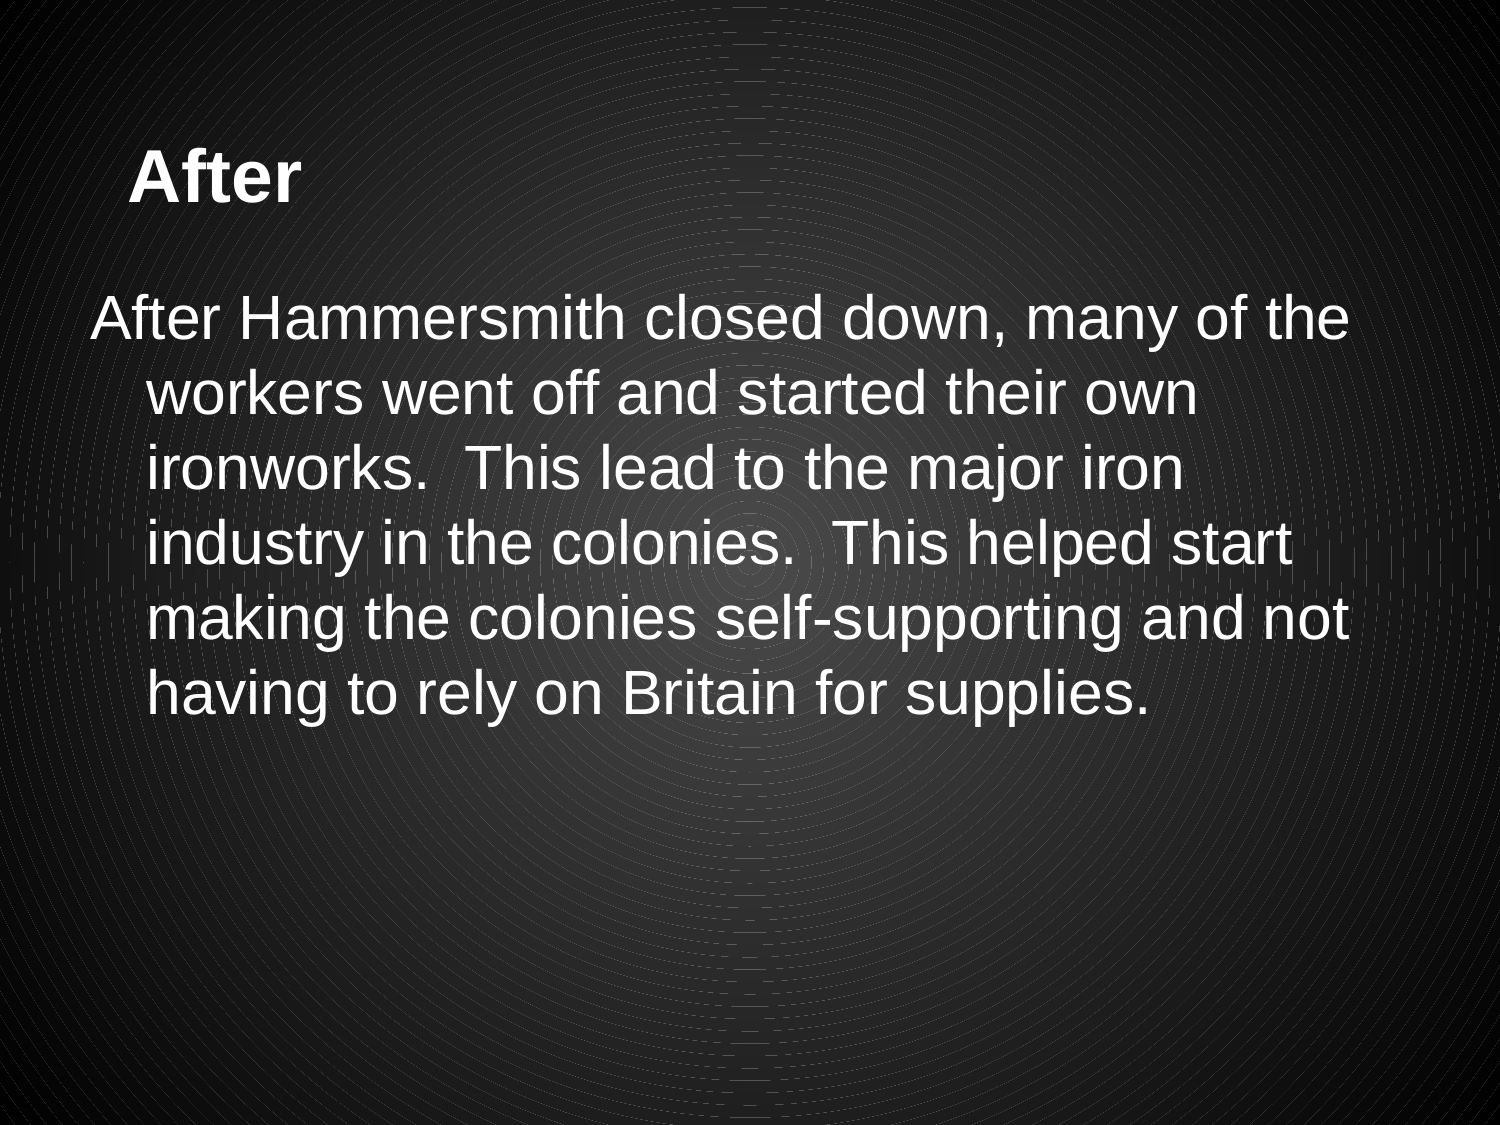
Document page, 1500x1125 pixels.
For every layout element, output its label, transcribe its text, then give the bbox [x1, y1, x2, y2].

list After Hammersmith closed down, many of the workers went off and started their own ironworks. This lead to the major iron industry in the colonies. This helped start making the colonies self-supporting and not having to rely on Britain for supplies. [75, 262, 1425, 1078]
title After [75, 45, 1425, 233]
